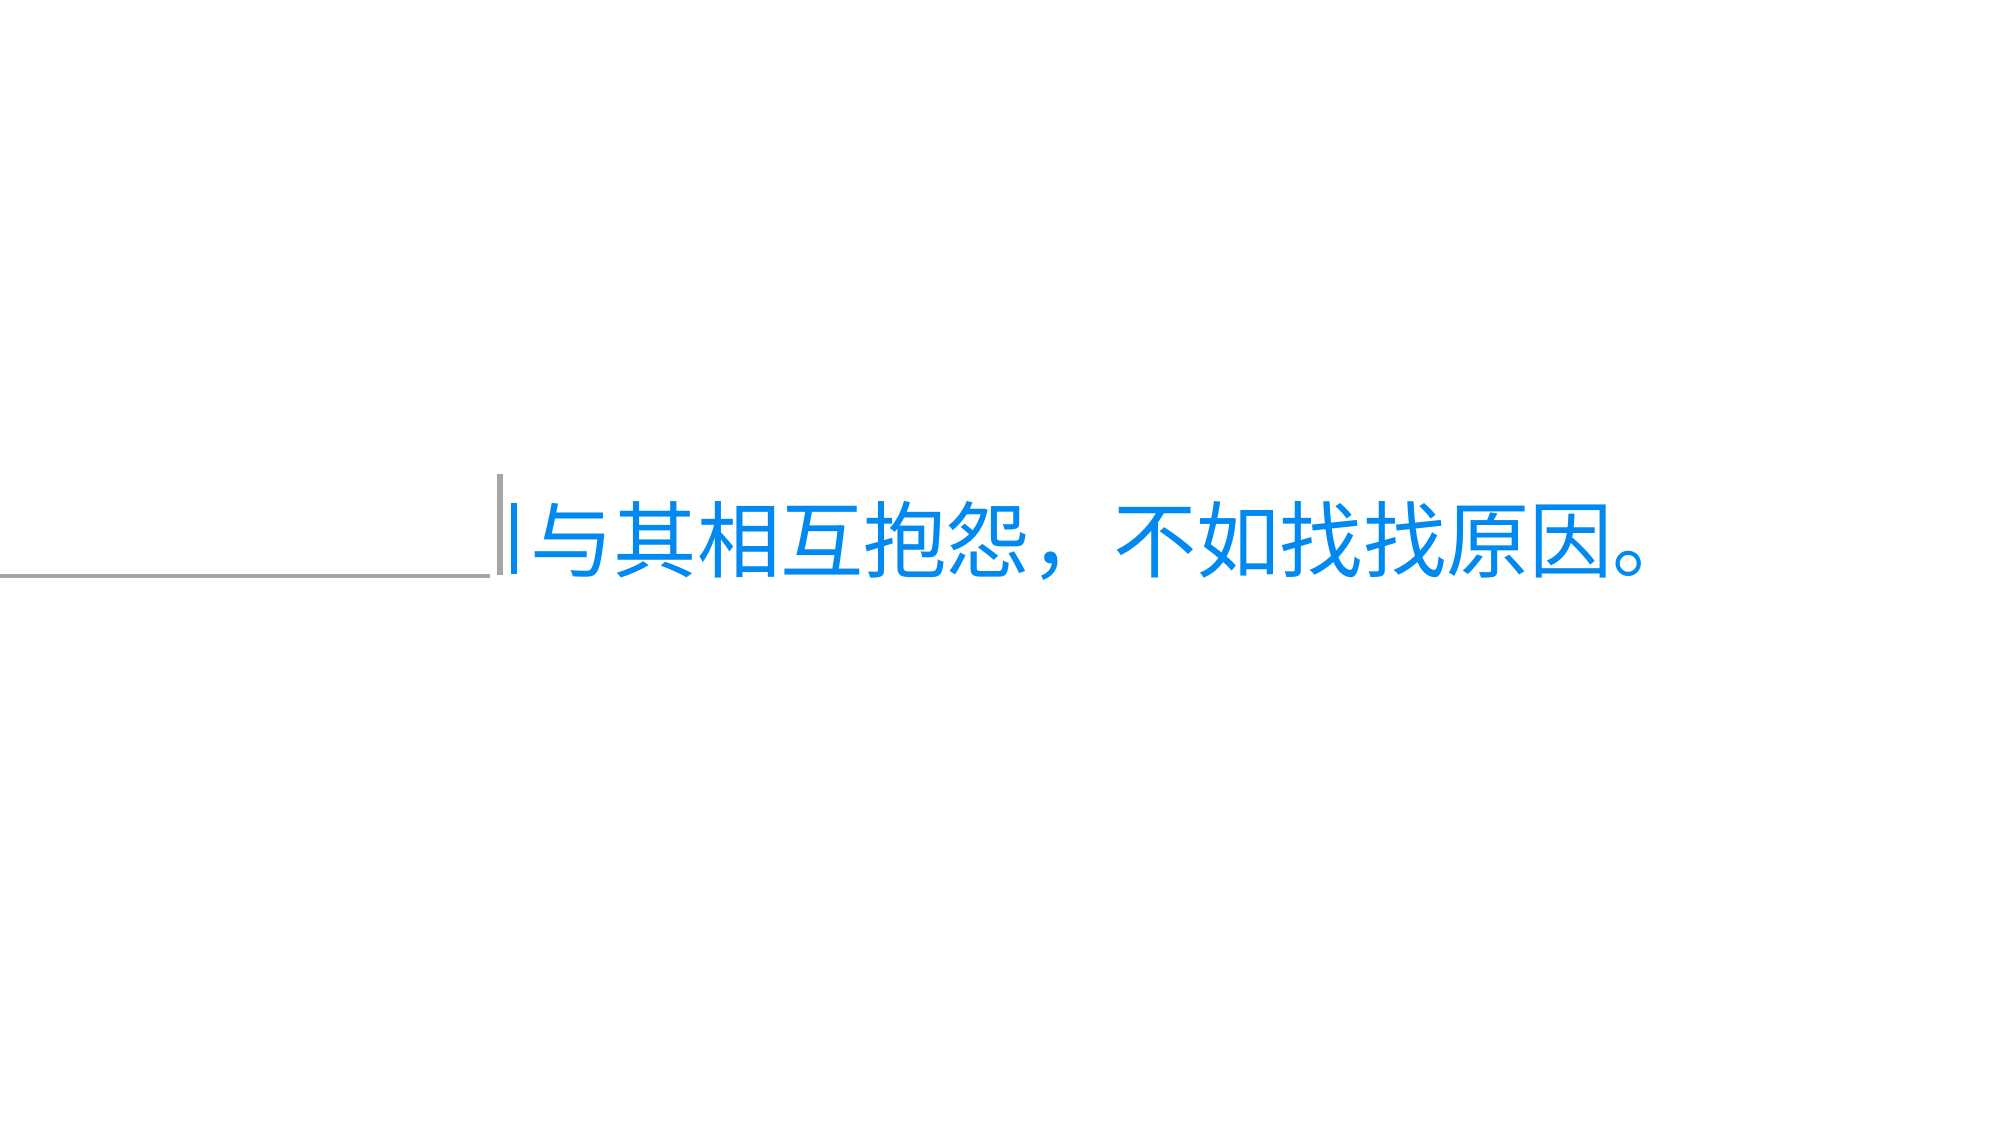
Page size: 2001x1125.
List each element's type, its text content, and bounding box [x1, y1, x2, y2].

text_box 与其相互抱怨，不如找找原因。 [516, 480, 1712, 596]
